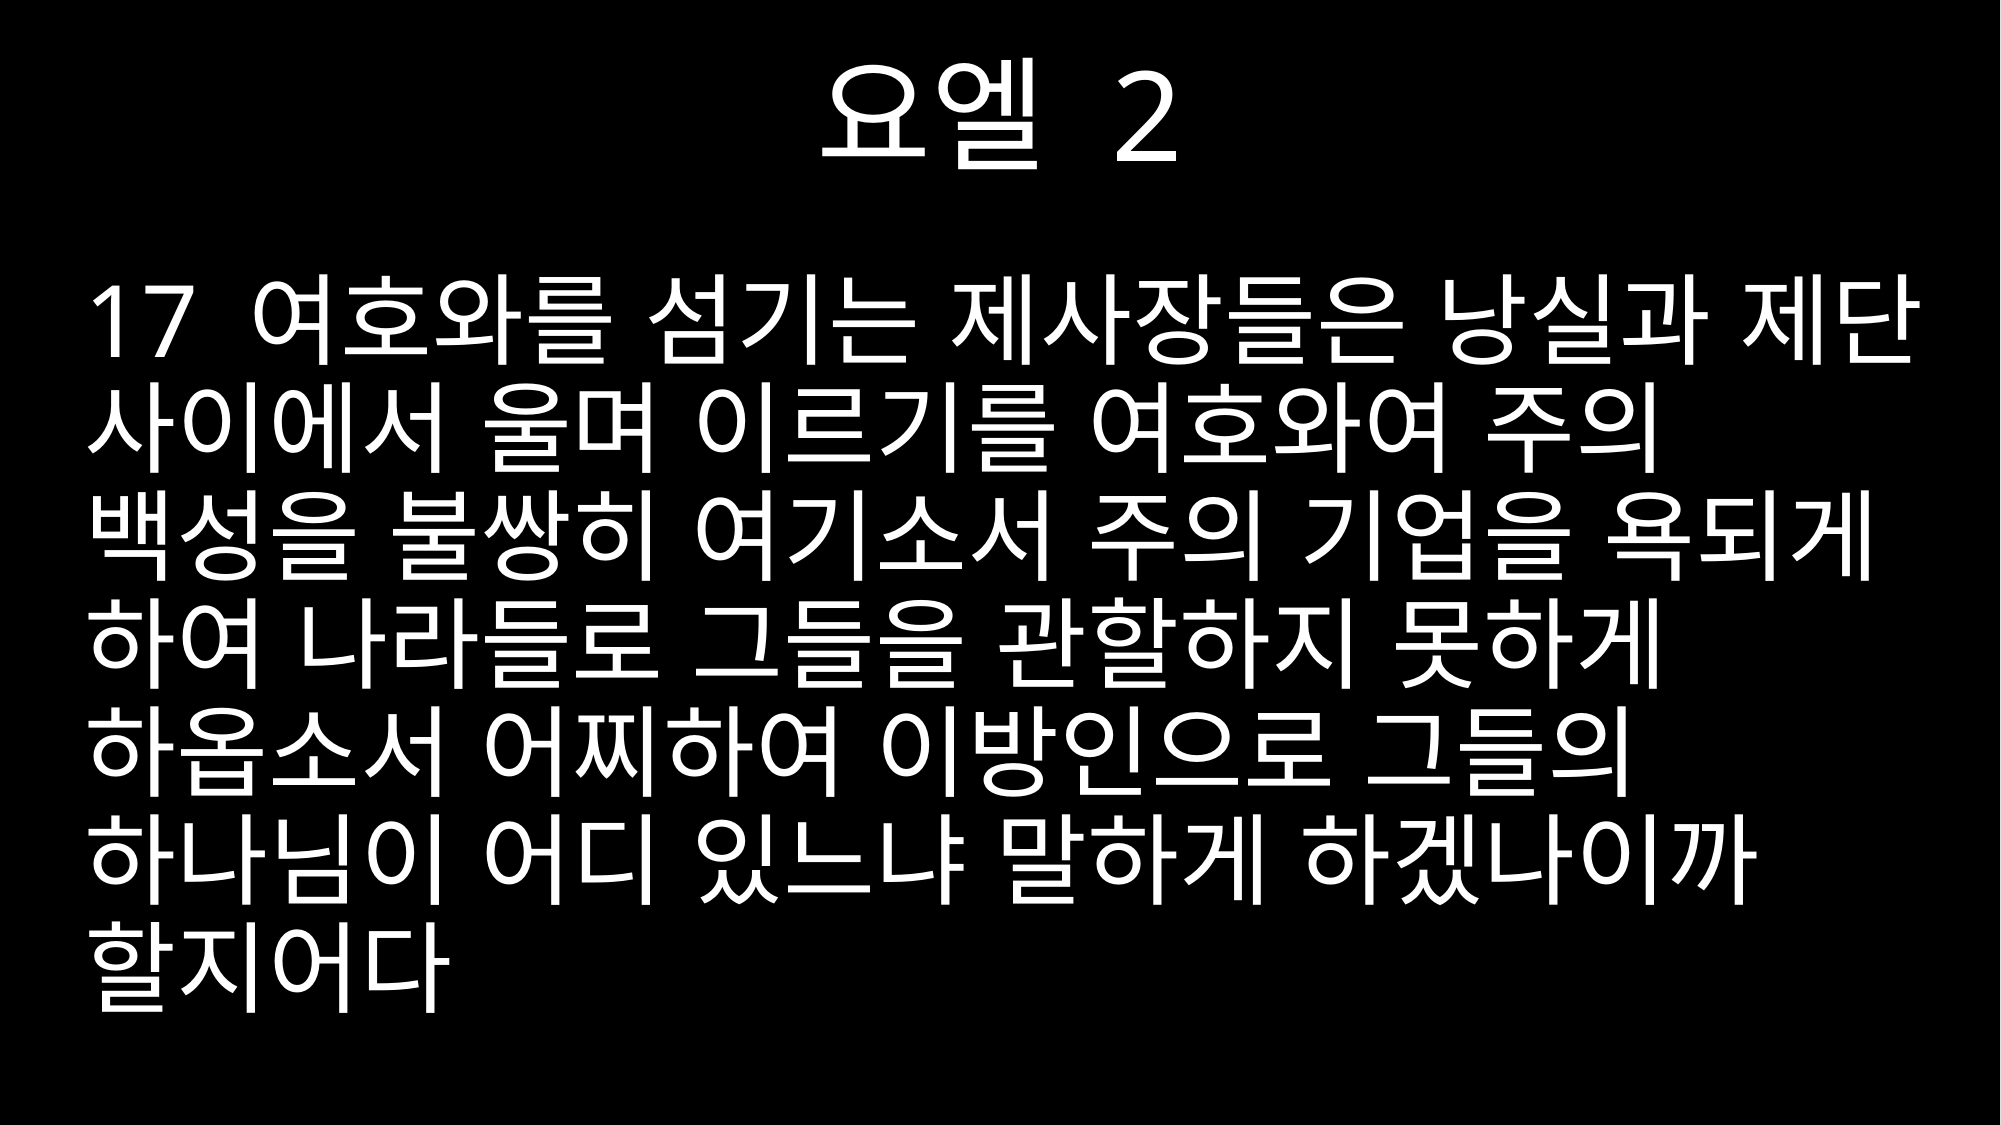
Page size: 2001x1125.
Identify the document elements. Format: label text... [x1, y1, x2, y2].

picture [0, 0, 2001, 1125]
footer 요엘 2 [0, 32, 2000, 192]
list 17 여호와를 섬기는 제사장들은 낭실과 제단 사이에서 울며 이르기를 여호와여 주의 백성을 불쌍히 여기소서 주의 기업을 욕되게 하여 나라들로 그들을 관할하지 못하게 하옵소서 어찌하여 이방인으로 그들의 하나님이 어디 있느냐 말하게 하겠나이까 할지어다 [69, 263, 1953, 423]
